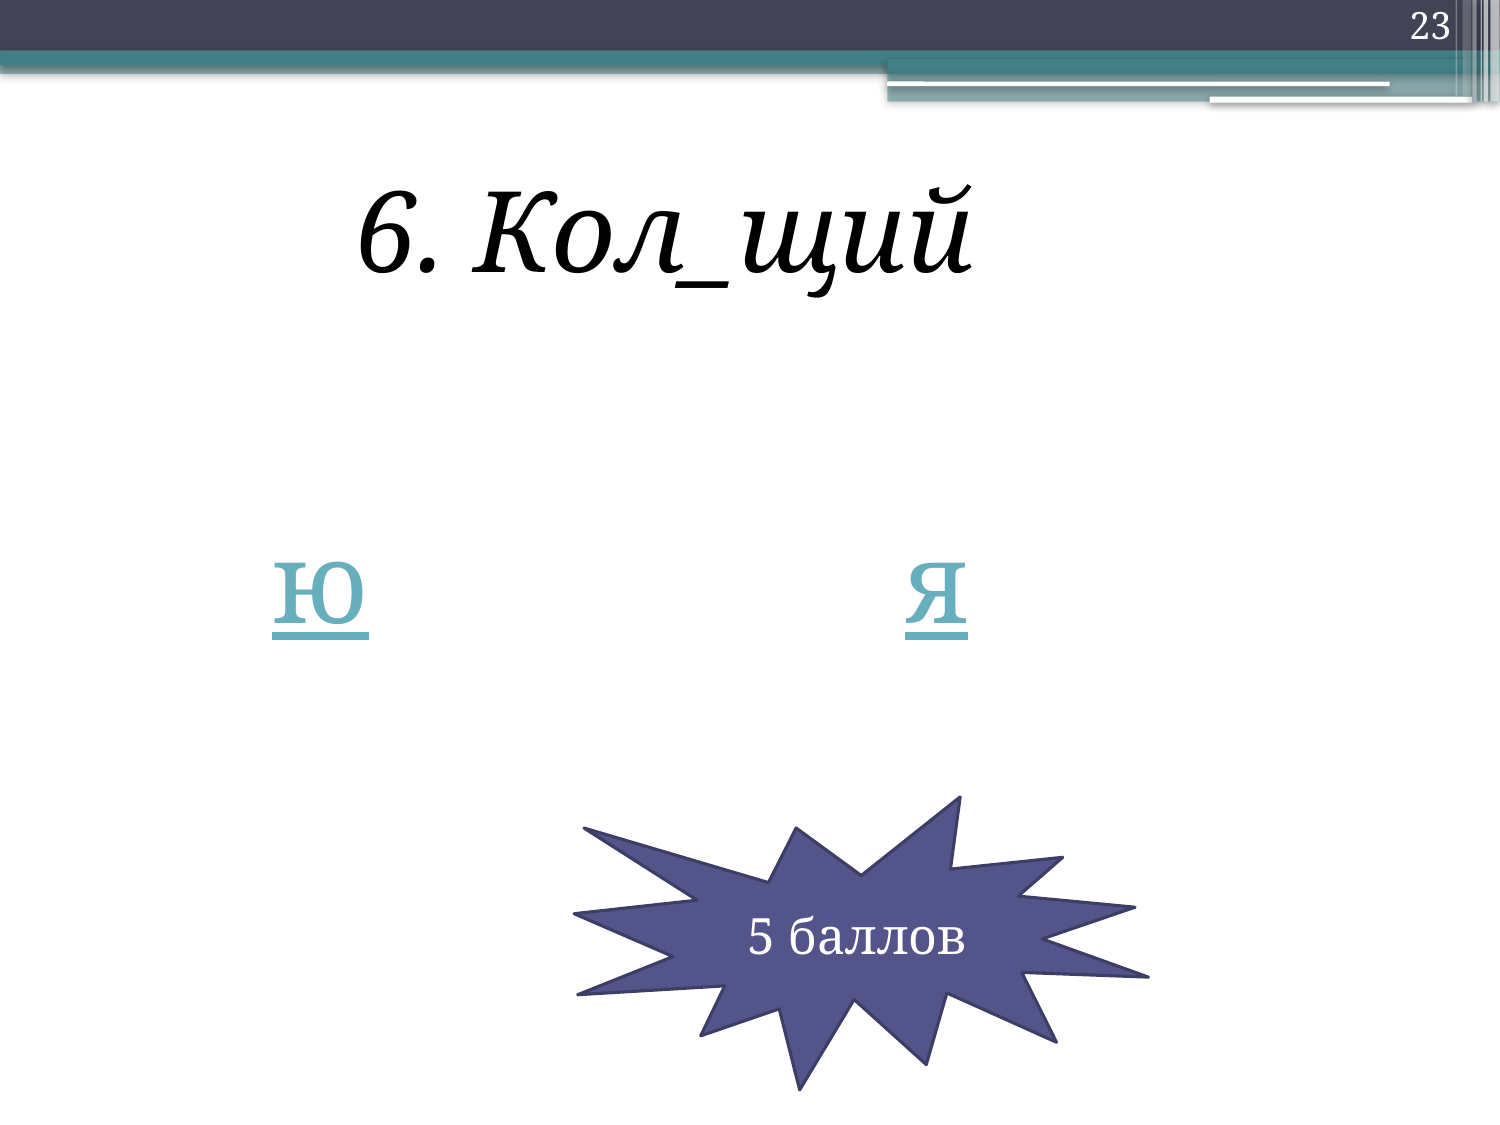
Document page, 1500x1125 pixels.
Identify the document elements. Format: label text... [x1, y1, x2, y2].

text_box 6. Кол_щий [339, 152, 1207, 303]
text_box ю [257, 503, 493, 672]
slide_number 23 [1341, 0, 1466, 61]
text_box 5 баллов [572, 795, 1150, 1092]
text_box я [890, 503, 1243, 672]
